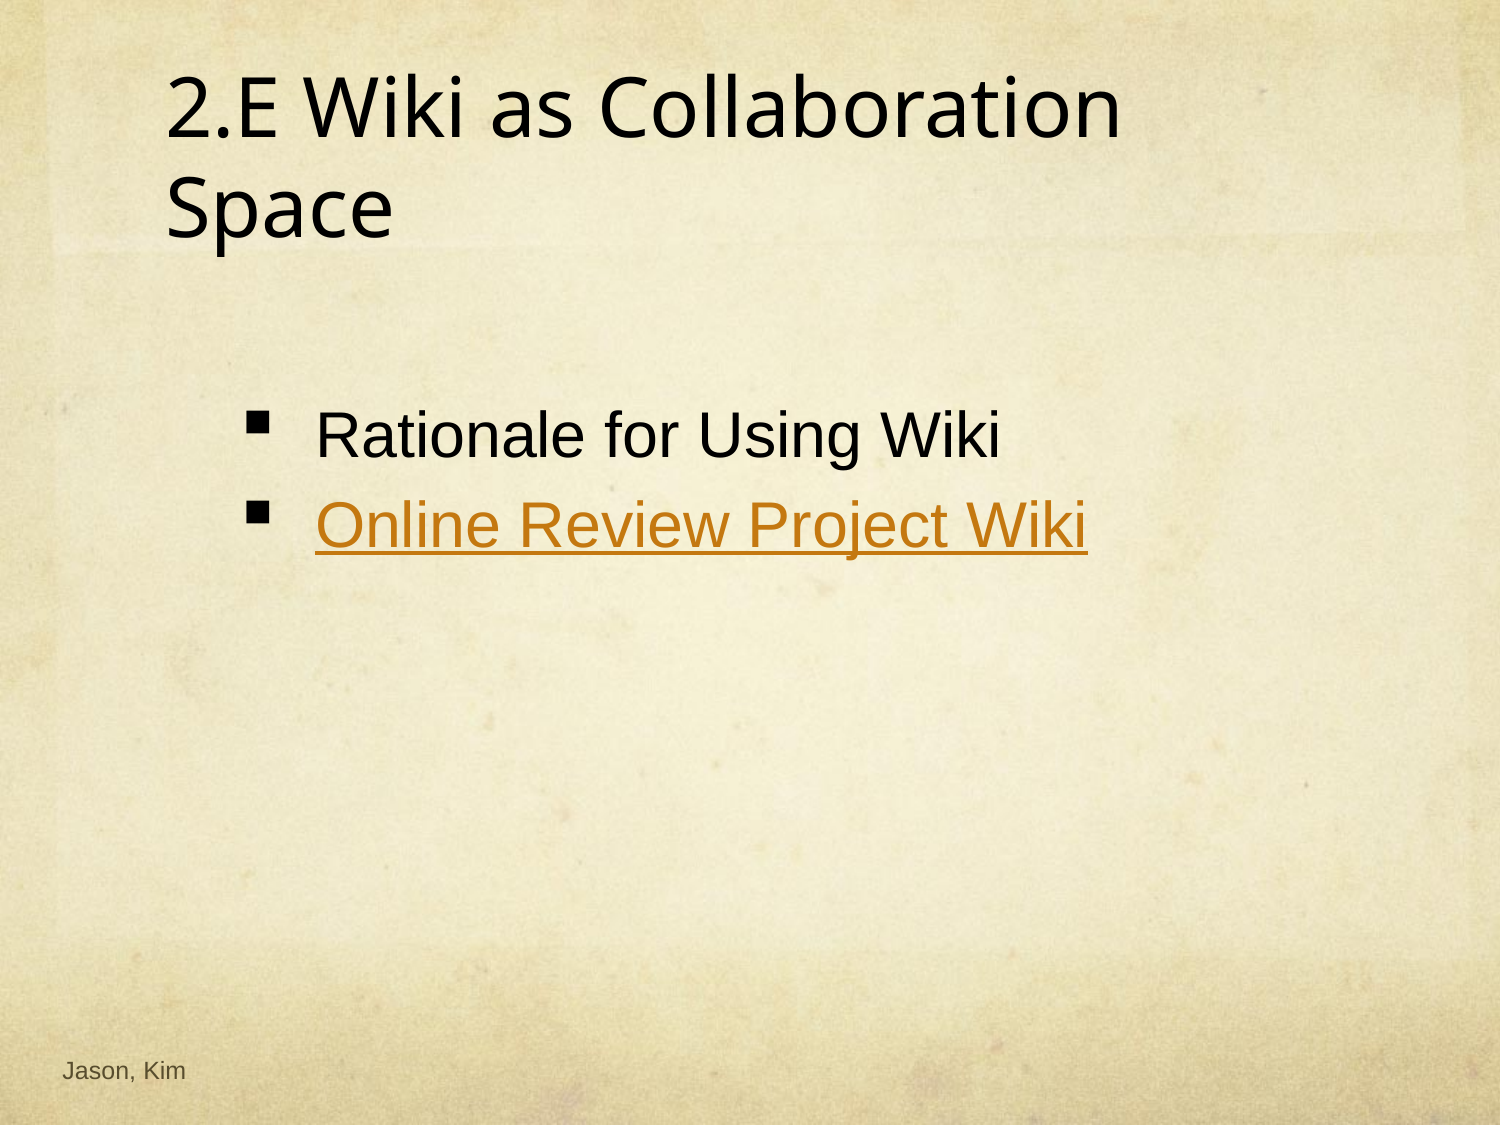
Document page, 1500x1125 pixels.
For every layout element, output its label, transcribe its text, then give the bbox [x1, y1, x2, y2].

picture [0, 0, 1500, 1125]
title 2.E Wiki as Collaboration Space [149, 82, 1350, 226]
text_box Jason, Kim [47, 1046, 459, 1092]
list Rationale for Using Wiki Online Review Project Wiki [149, 385, 1403, 1048]
